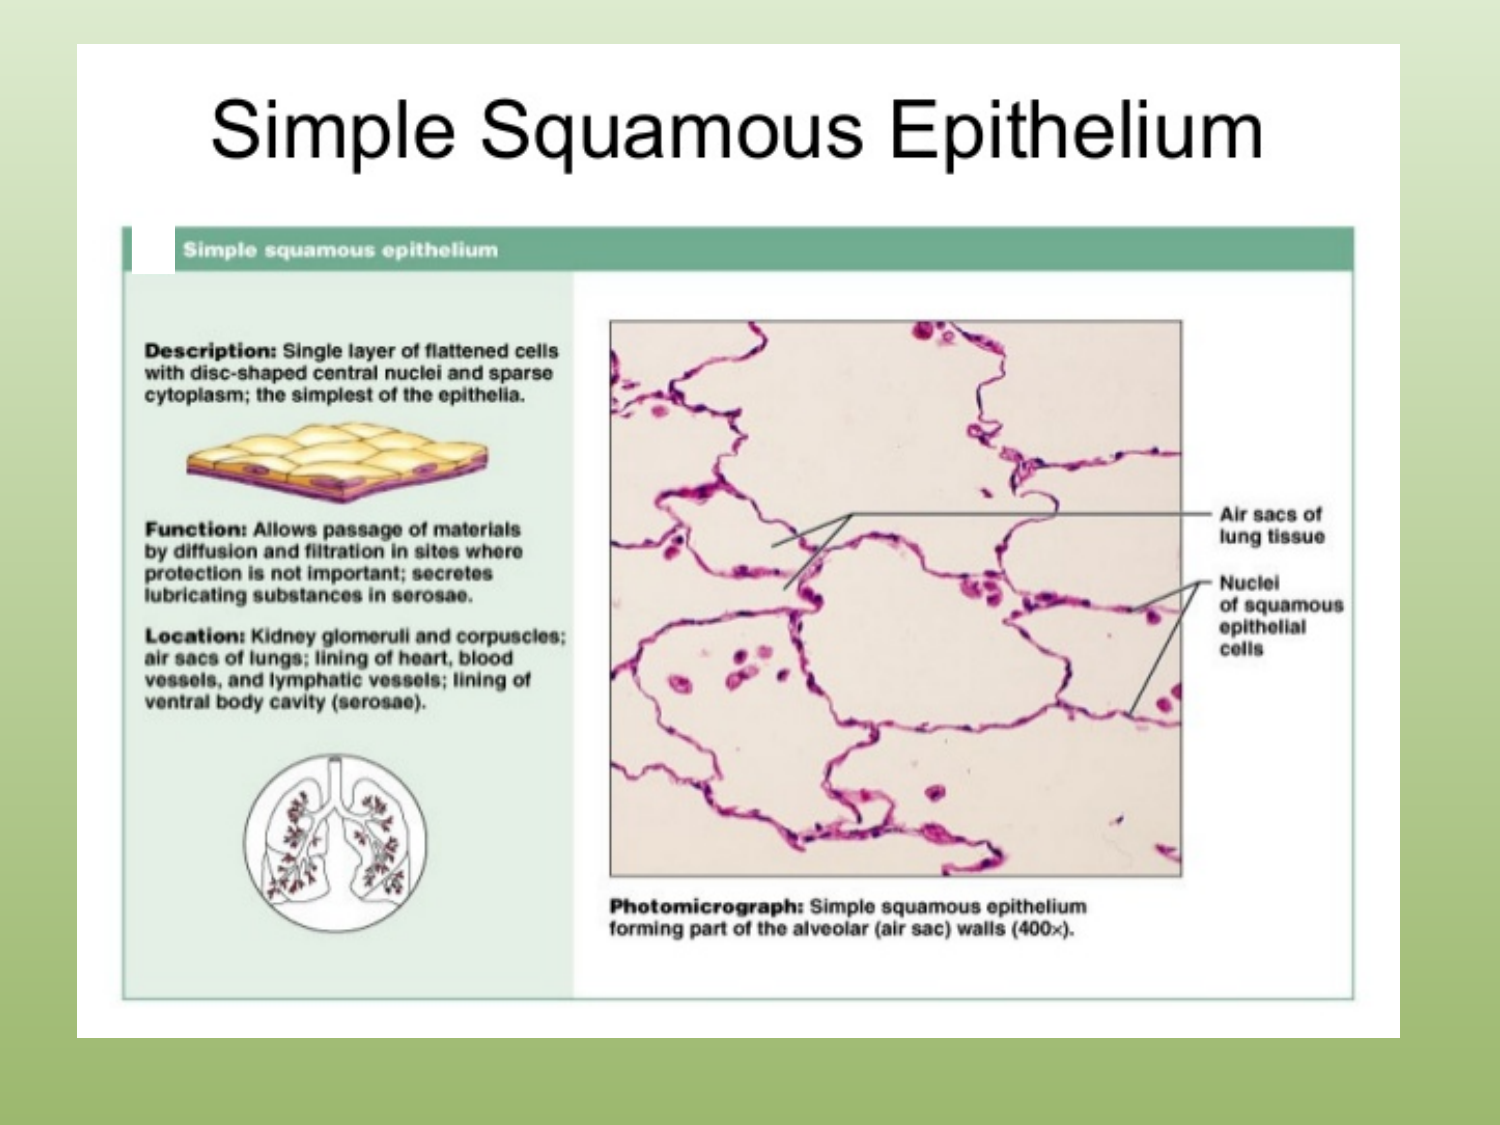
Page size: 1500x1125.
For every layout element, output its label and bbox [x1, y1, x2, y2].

picture [77, 44, 1401, 1038]
